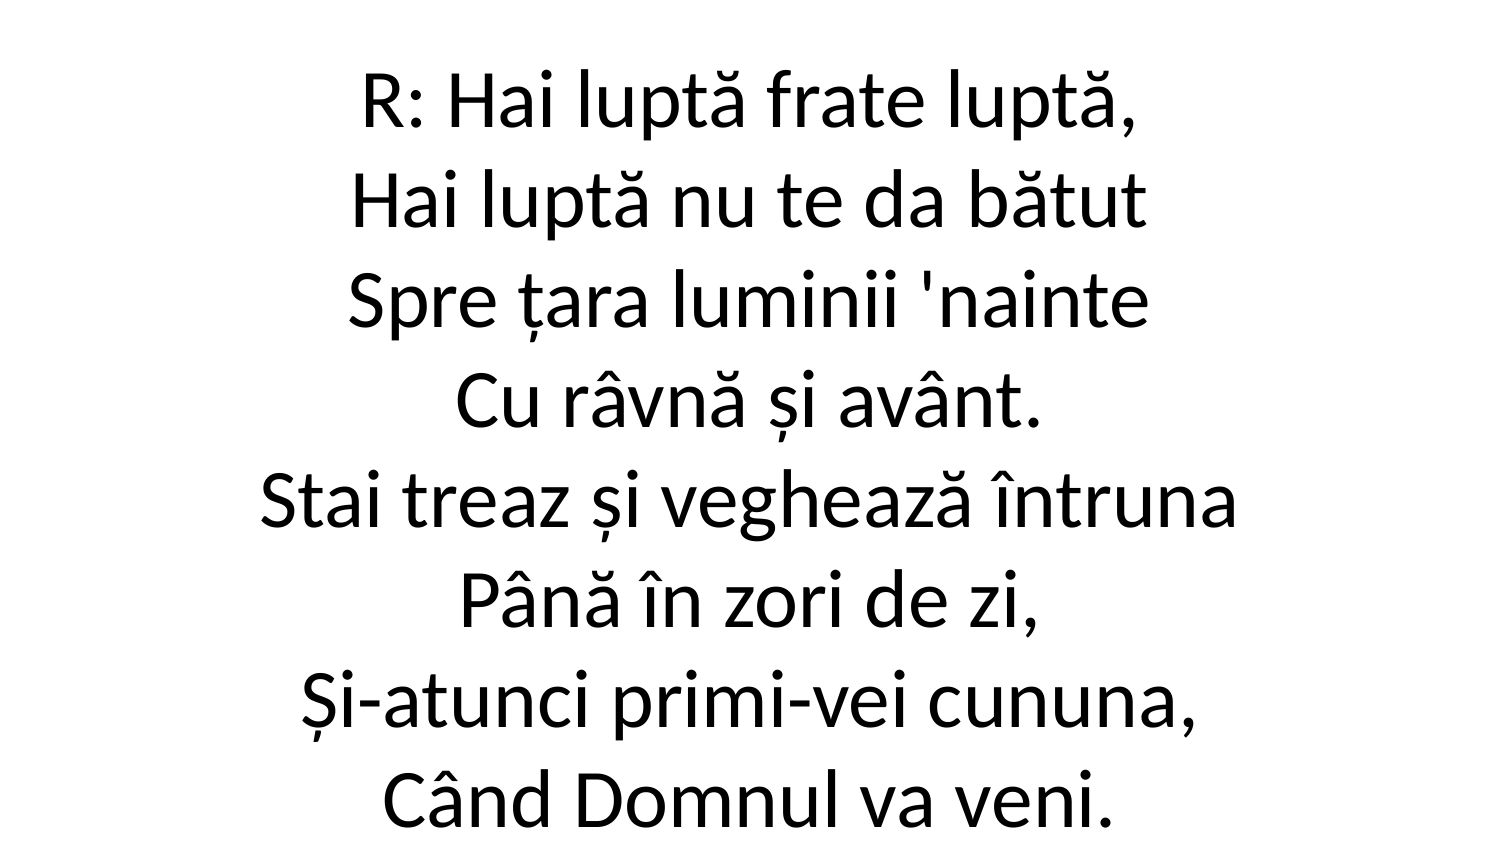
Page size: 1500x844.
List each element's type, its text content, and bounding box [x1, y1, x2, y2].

text_box R: Hai luptă frate luptă, Hai luptă nu te da bătut Spre țara luminii 'nainte Cu râvnă și avânt. Stai treaz și veghează întruna Până în zori de zi, Și-atunci primi-vei cununa, Când Domnul va veni. [244, 0, 1256, 844]
